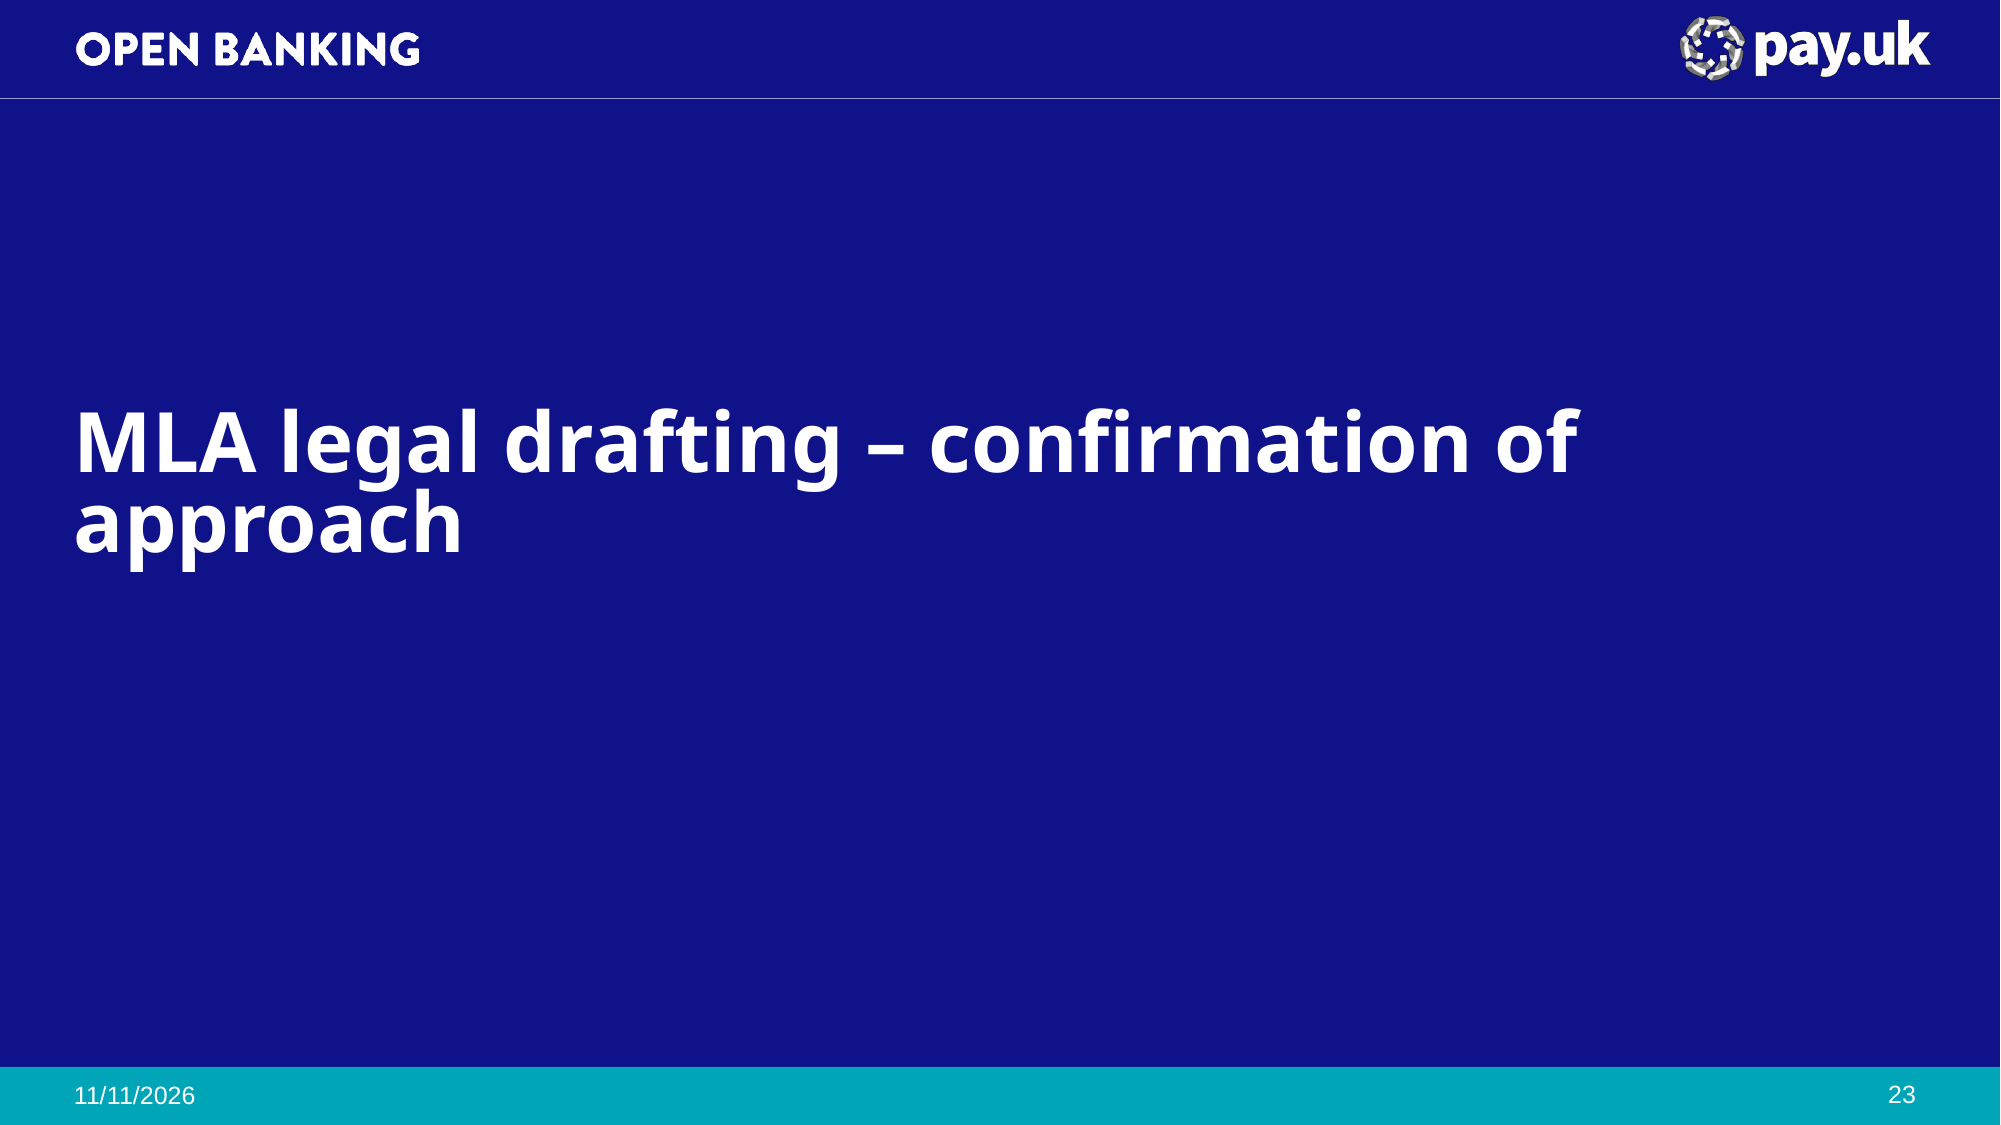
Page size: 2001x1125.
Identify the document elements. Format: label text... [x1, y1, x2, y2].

title MLA legal drafting – confirmation of approach [59, 105, 1750, 576]
slide_number 23 [1412, 1064, 1932, 1124]
footer [662, 1064, 1338, 1124]
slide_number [59, 1065, 509, 1125]
picture [1670, 1, 1939, 87]
picture [43, 0, 452, 99]
